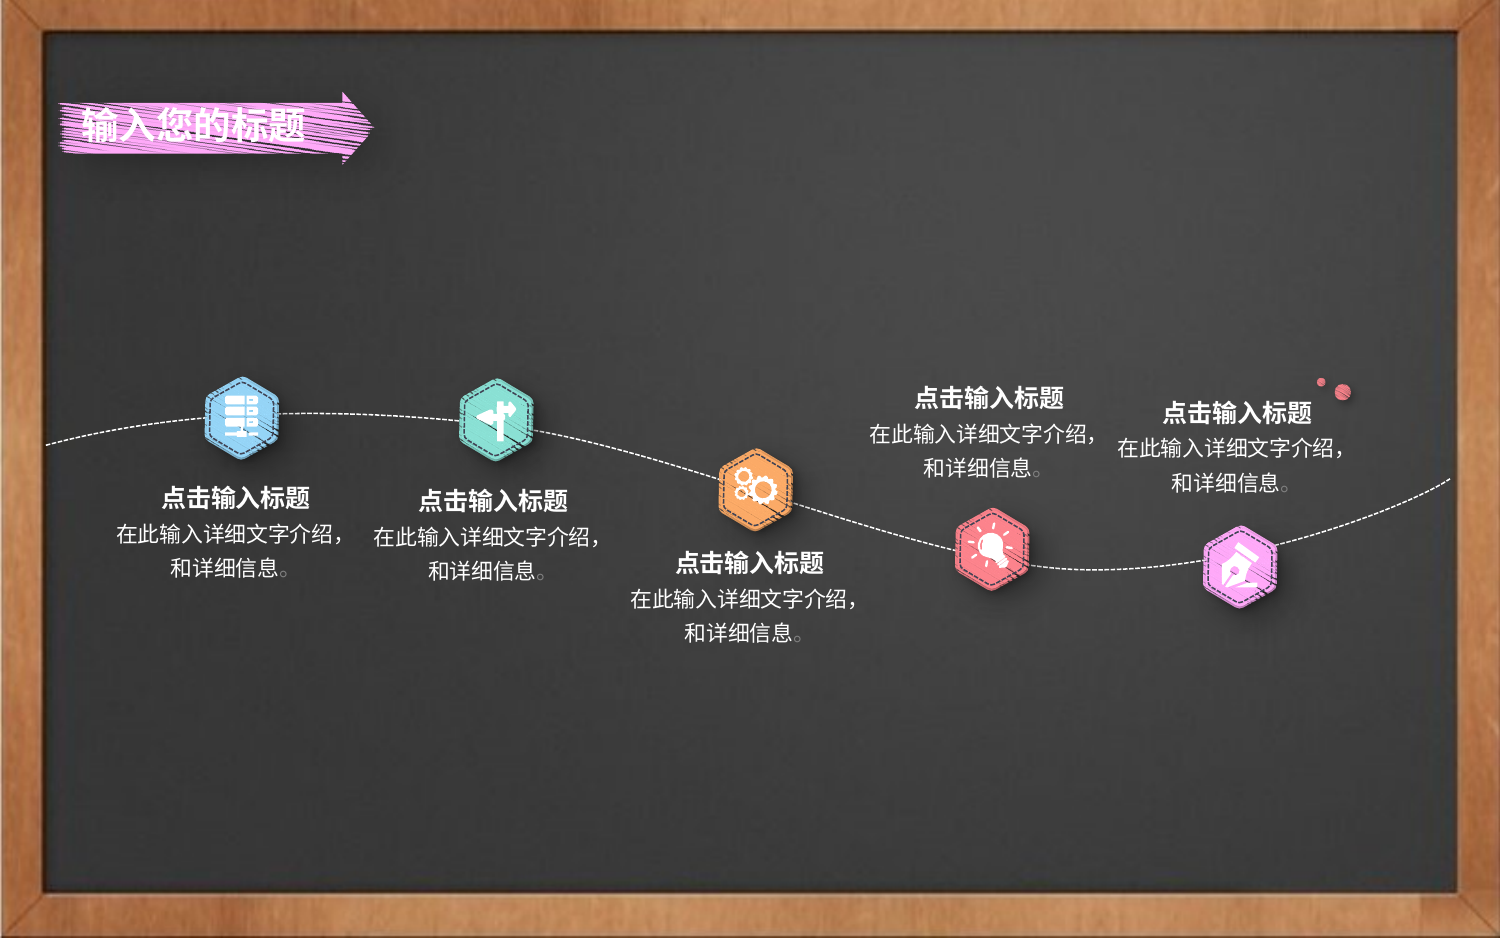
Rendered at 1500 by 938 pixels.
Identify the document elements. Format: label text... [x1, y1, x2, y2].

text_box [560, 434, 709, 479]
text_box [950, 511, 1034, 587]
text_box 输入您的标题 [18, 49, 352, 155]
text_box 点击输入标题 在此输入详细文字介绍， 和详细信息。 [1102, 390, 1372, 503]
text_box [200, 380, 284, 456]
text_box 点击输入标题 在此输入详细文字介绍， 和详细信息。 [615, 540, 885, 654]
text_box 点击输入标题 在此输入详细文字介绍， 和详细信息。 [358, 478, 628, 592]
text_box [454, 382, 538, 458]
text_box [45, 417, 194, 449]
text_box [1198, 529, 1282, 605]
text_box 点击输入标题 在此输入详细文字介绍， 和详细信息。 [101, 475, 371, 588]
text_box [810, 463, 1450, 572]
picture [0, 0, 1500, 938]
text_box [714, 452, 798, 528]
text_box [1316, 377, 1352, 401]
text_box 点击输入标题 在此输入详细文字介绍， 和详细信息。 [854, 375, 1124, 488]
text_box [306, 411, 448, 455]
text_box [56, 99, 377, 168]
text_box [734, 466, 779, 505]
